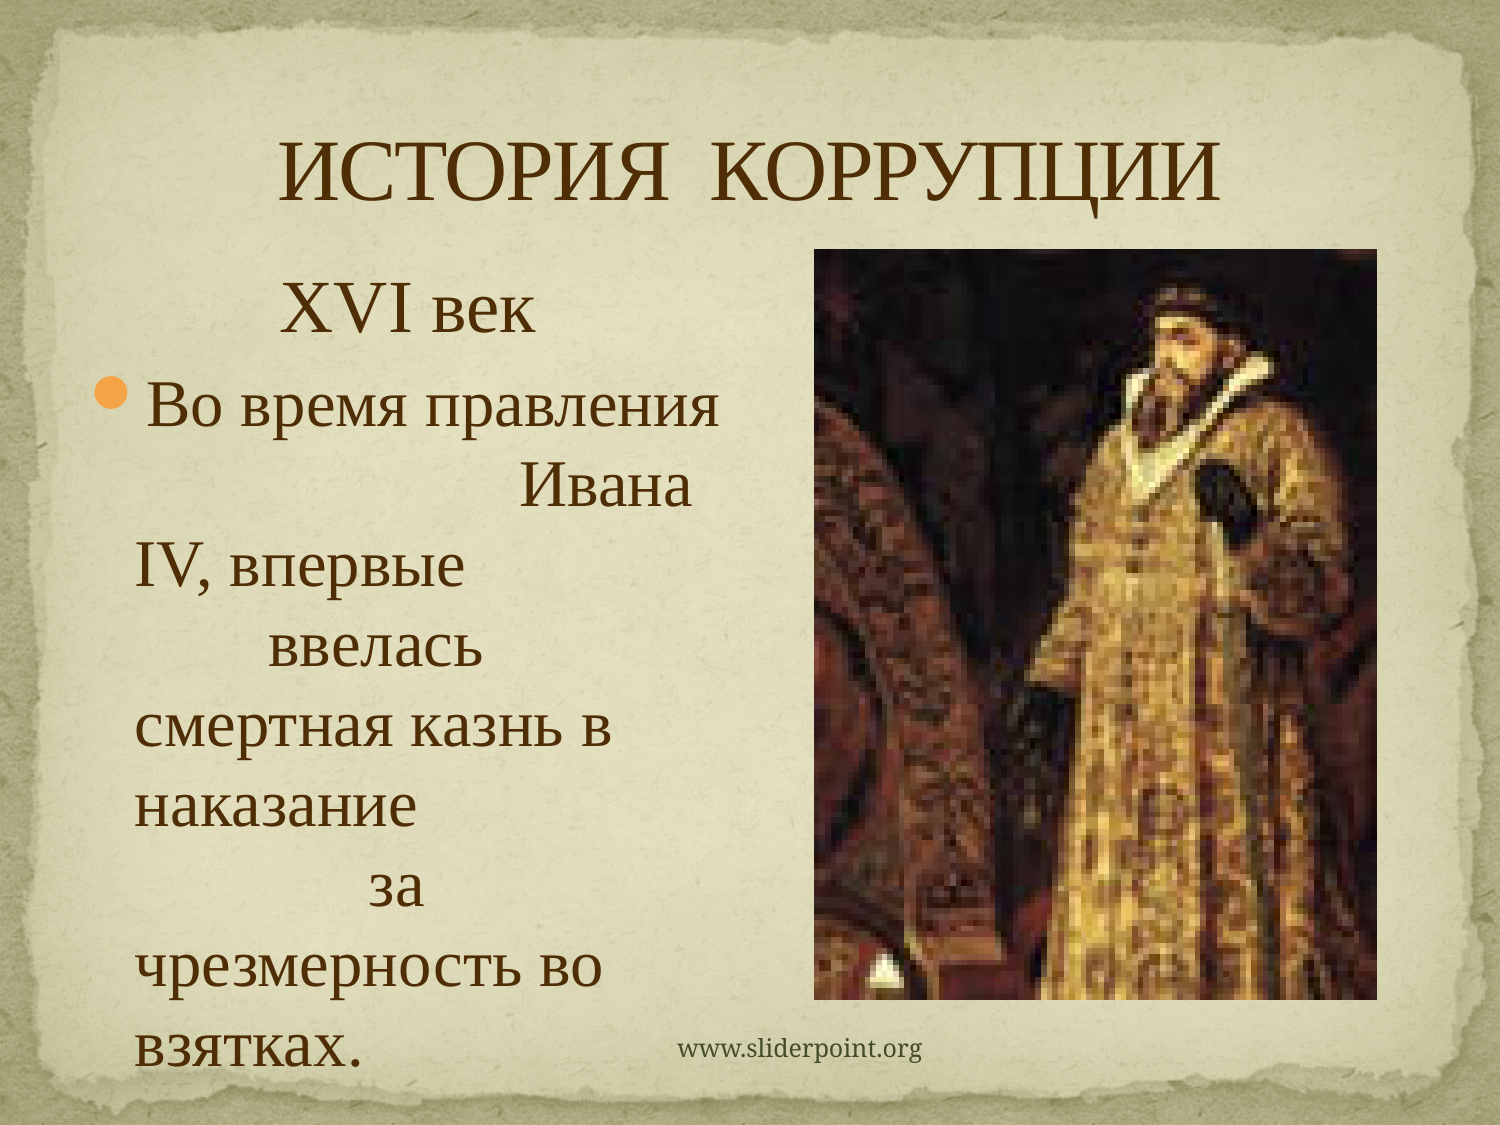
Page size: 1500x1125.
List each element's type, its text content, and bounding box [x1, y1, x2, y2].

title ИСТОРИЯ КОРРУПЦИИ [74, 24, 1425, 225]
footer www.sliderpoint.org [350, 1017, 938, 1081]
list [817, 252, 1375, 999]
list XVI век Во время правления Ивана IV, впервые ввелась смертная казнь в наказание за чрезмерность во взятках. [75, 249, 741, 1000]
